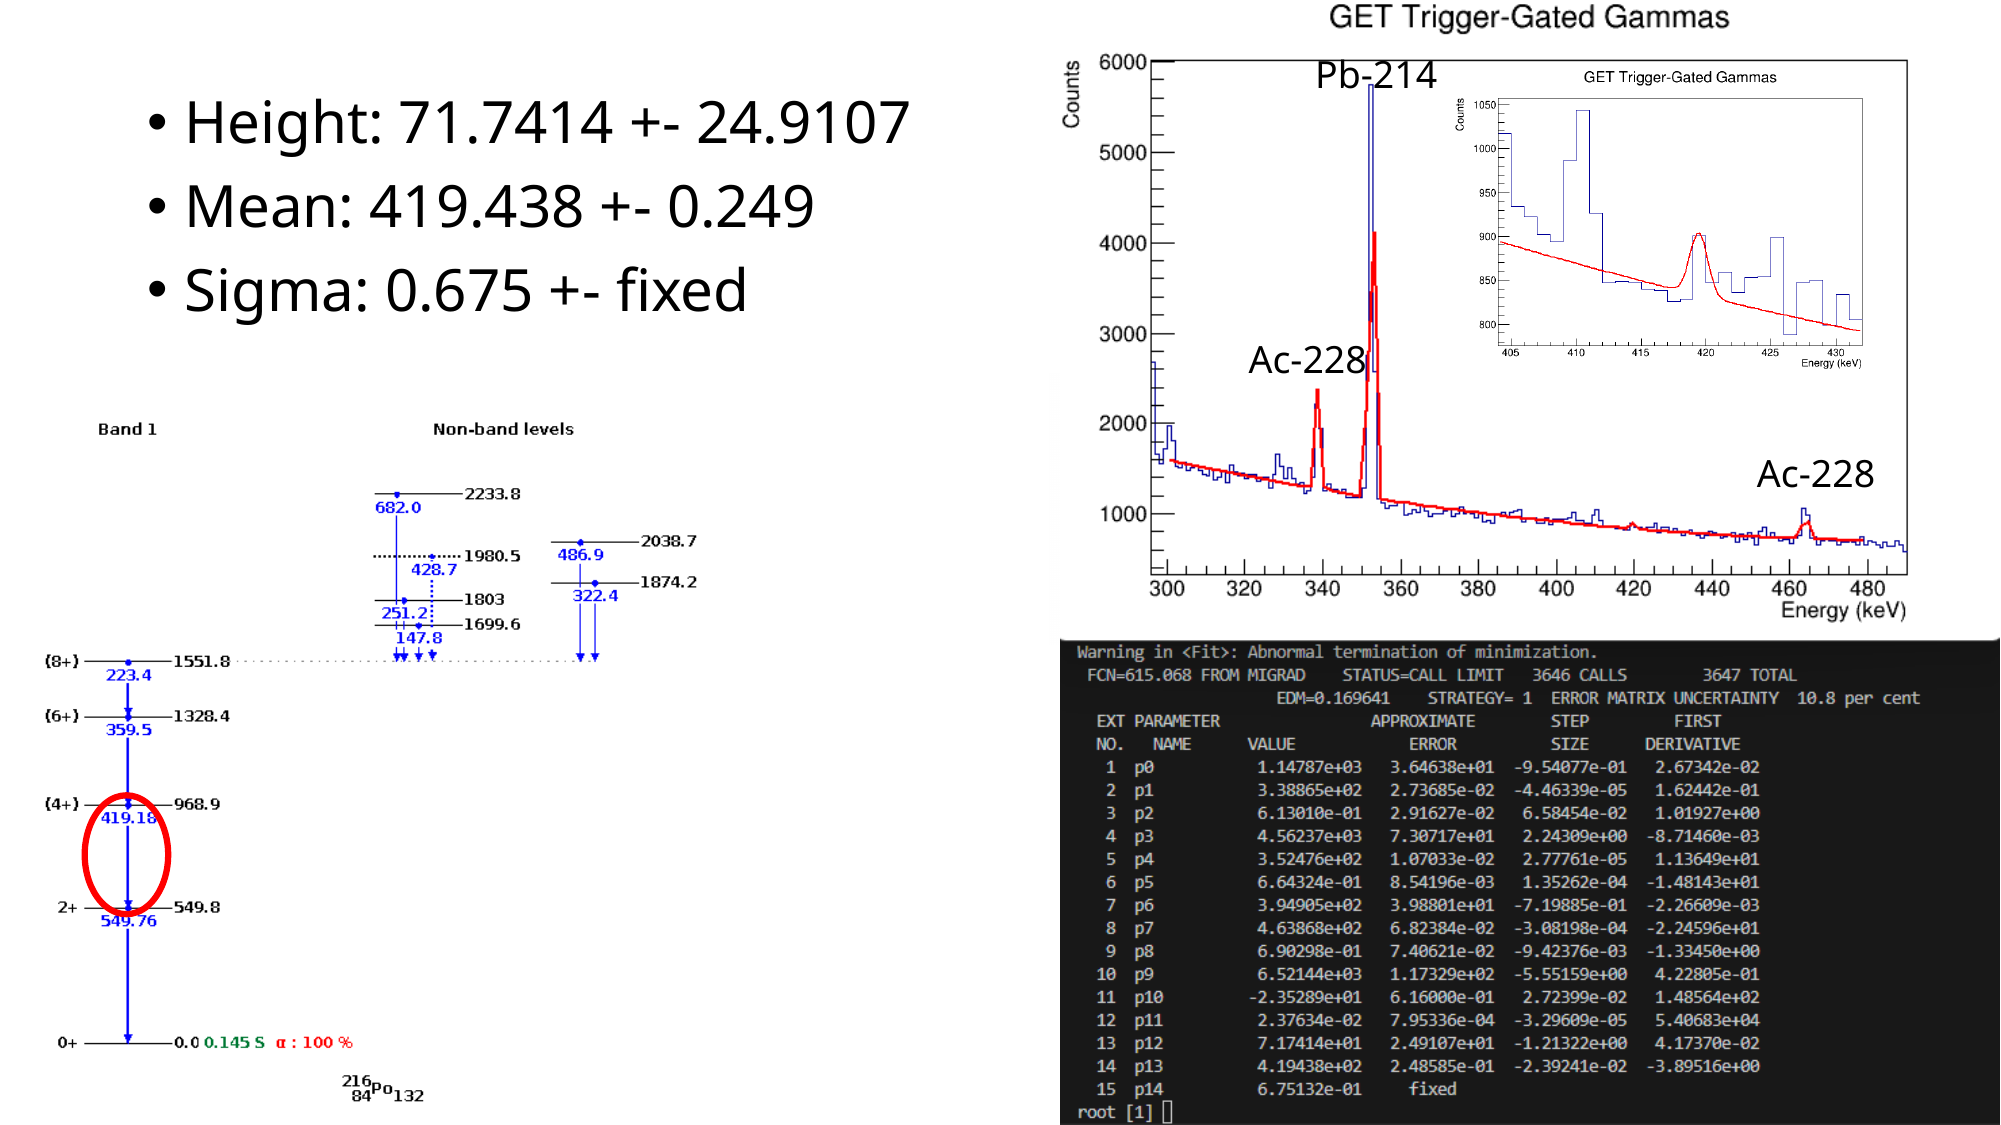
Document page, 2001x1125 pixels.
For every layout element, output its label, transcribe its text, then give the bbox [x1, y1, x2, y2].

picture [0, 388, 742, 1125]
picture [1048, 0, 2000, 1125]
text_box Height: 71.7414 +- 24.9107 Mean: 419.438 +- 0.249 Sigma: 0.675 +- fixed [132, 85, 1059, 800]
